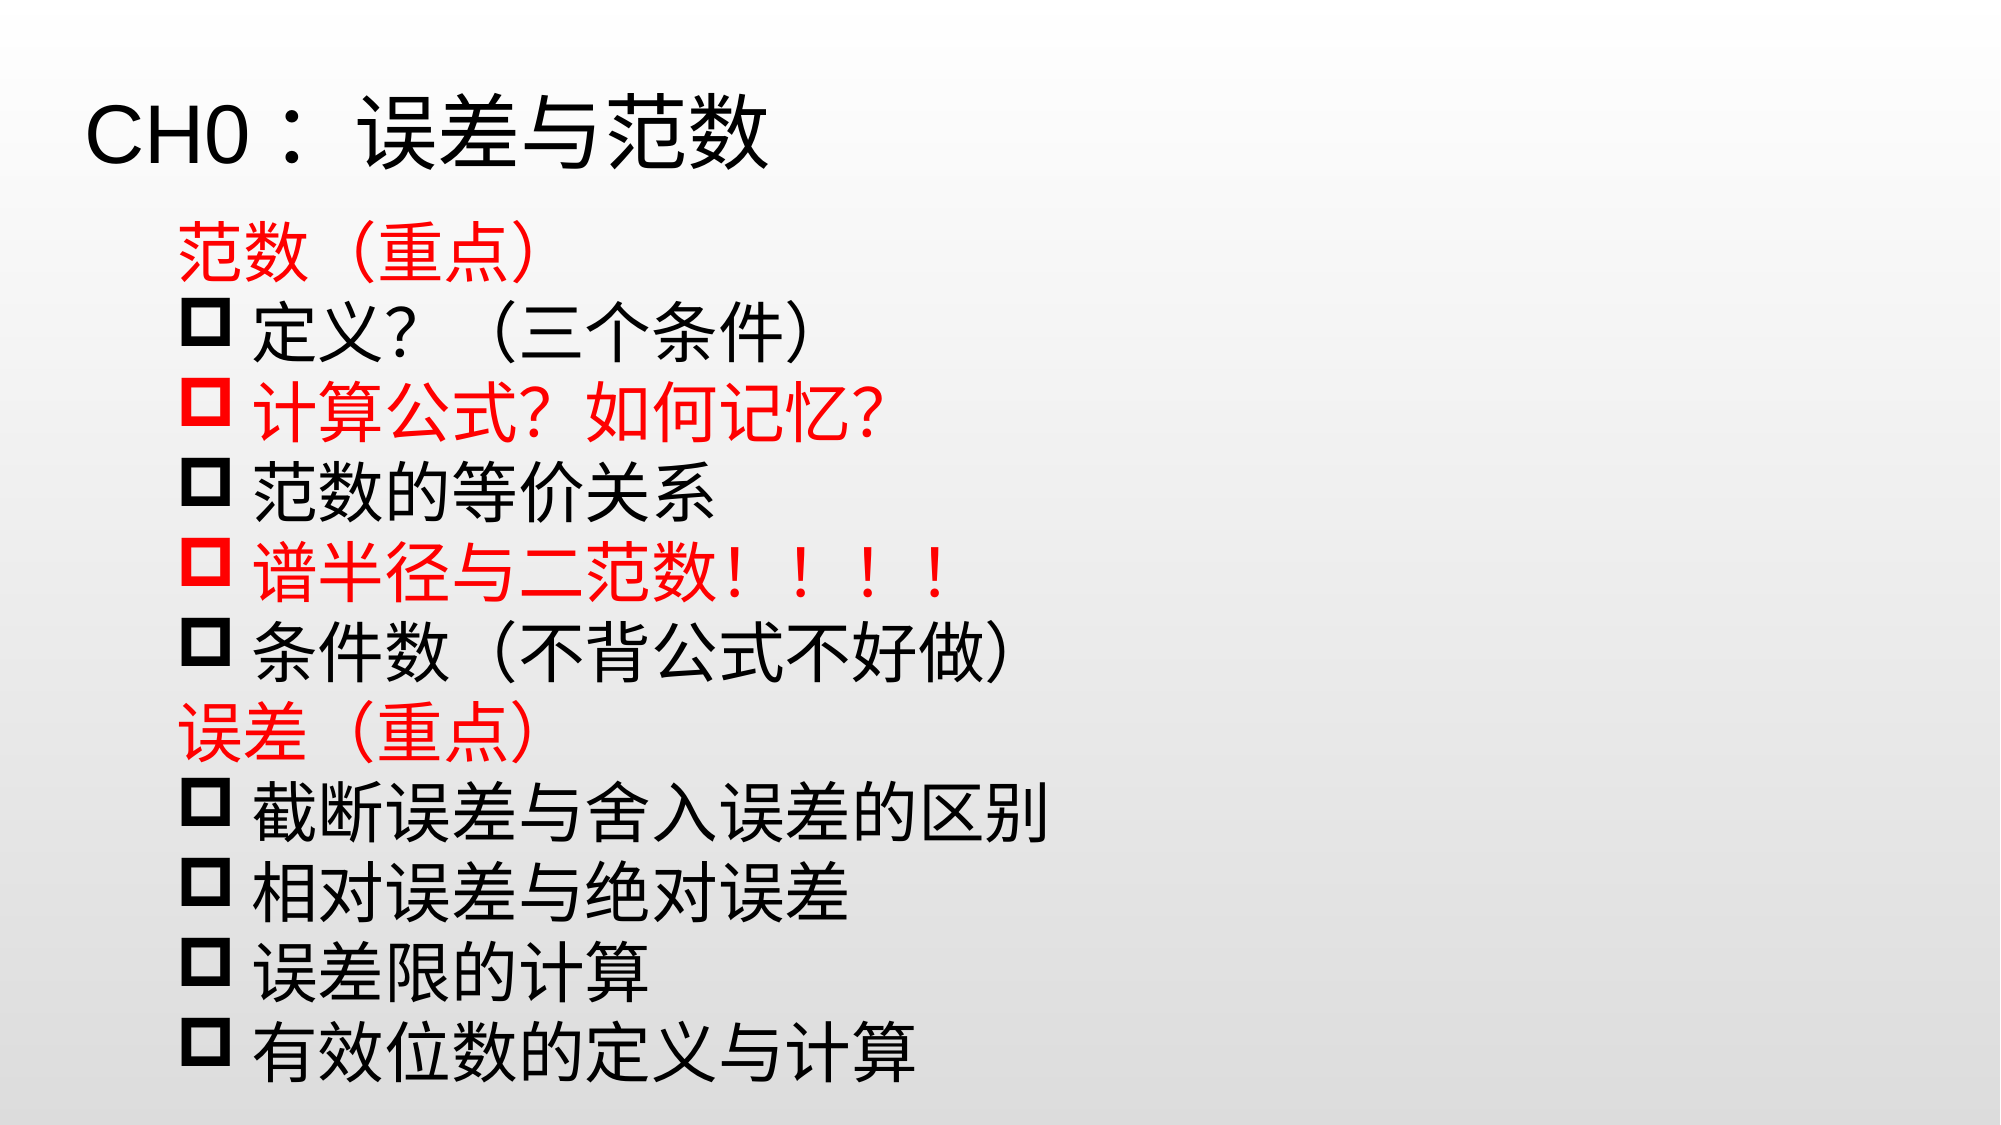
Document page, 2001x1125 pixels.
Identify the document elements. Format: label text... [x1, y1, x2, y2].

text_box CH0：误差与范数 [70, 72, 1265, 188]
text_box 范数（重点） 定义？（三个条件） 计算公式？如何记忆？ 范数的等价关系 谱半径与二范数！！！！ 条件数（不背公式不好做） 误差（重点） 截断误差与舍入误差的区别 相对误差与绝对误差 误差限的计算 有效位数的定义与计算 [86, 203, 1380, 1125]
